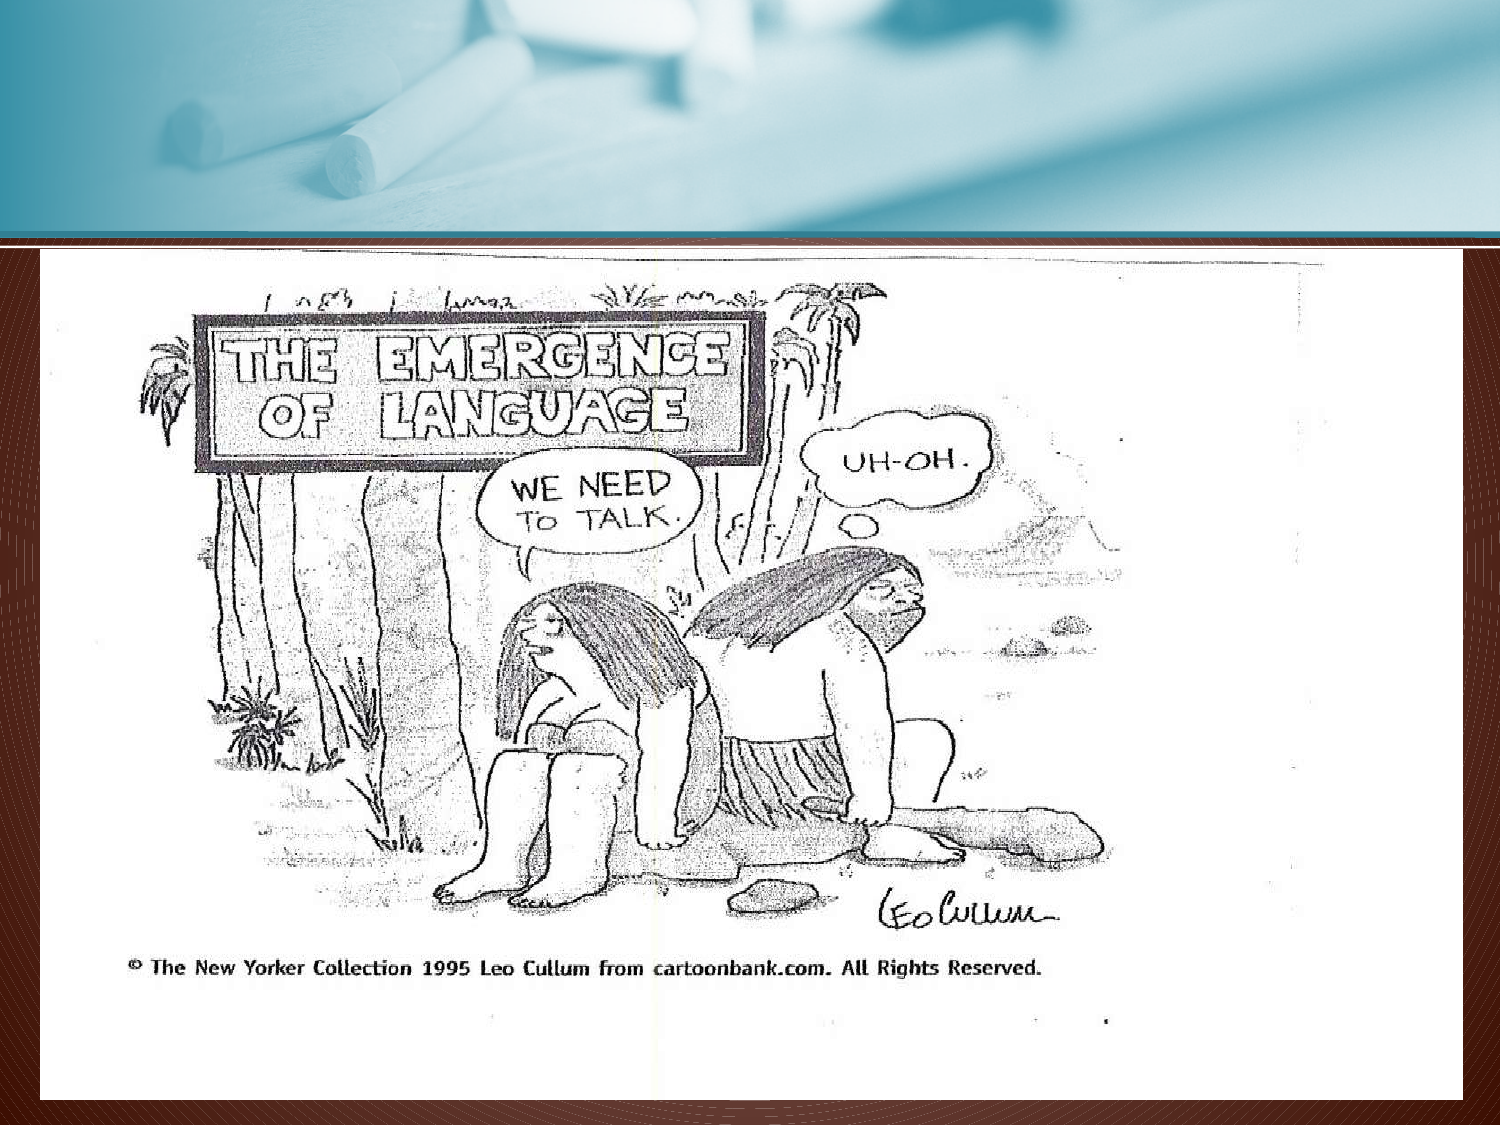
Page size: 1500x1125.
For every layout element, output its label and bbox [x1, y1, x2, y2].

picture [40, 249, 1463, 1100]
